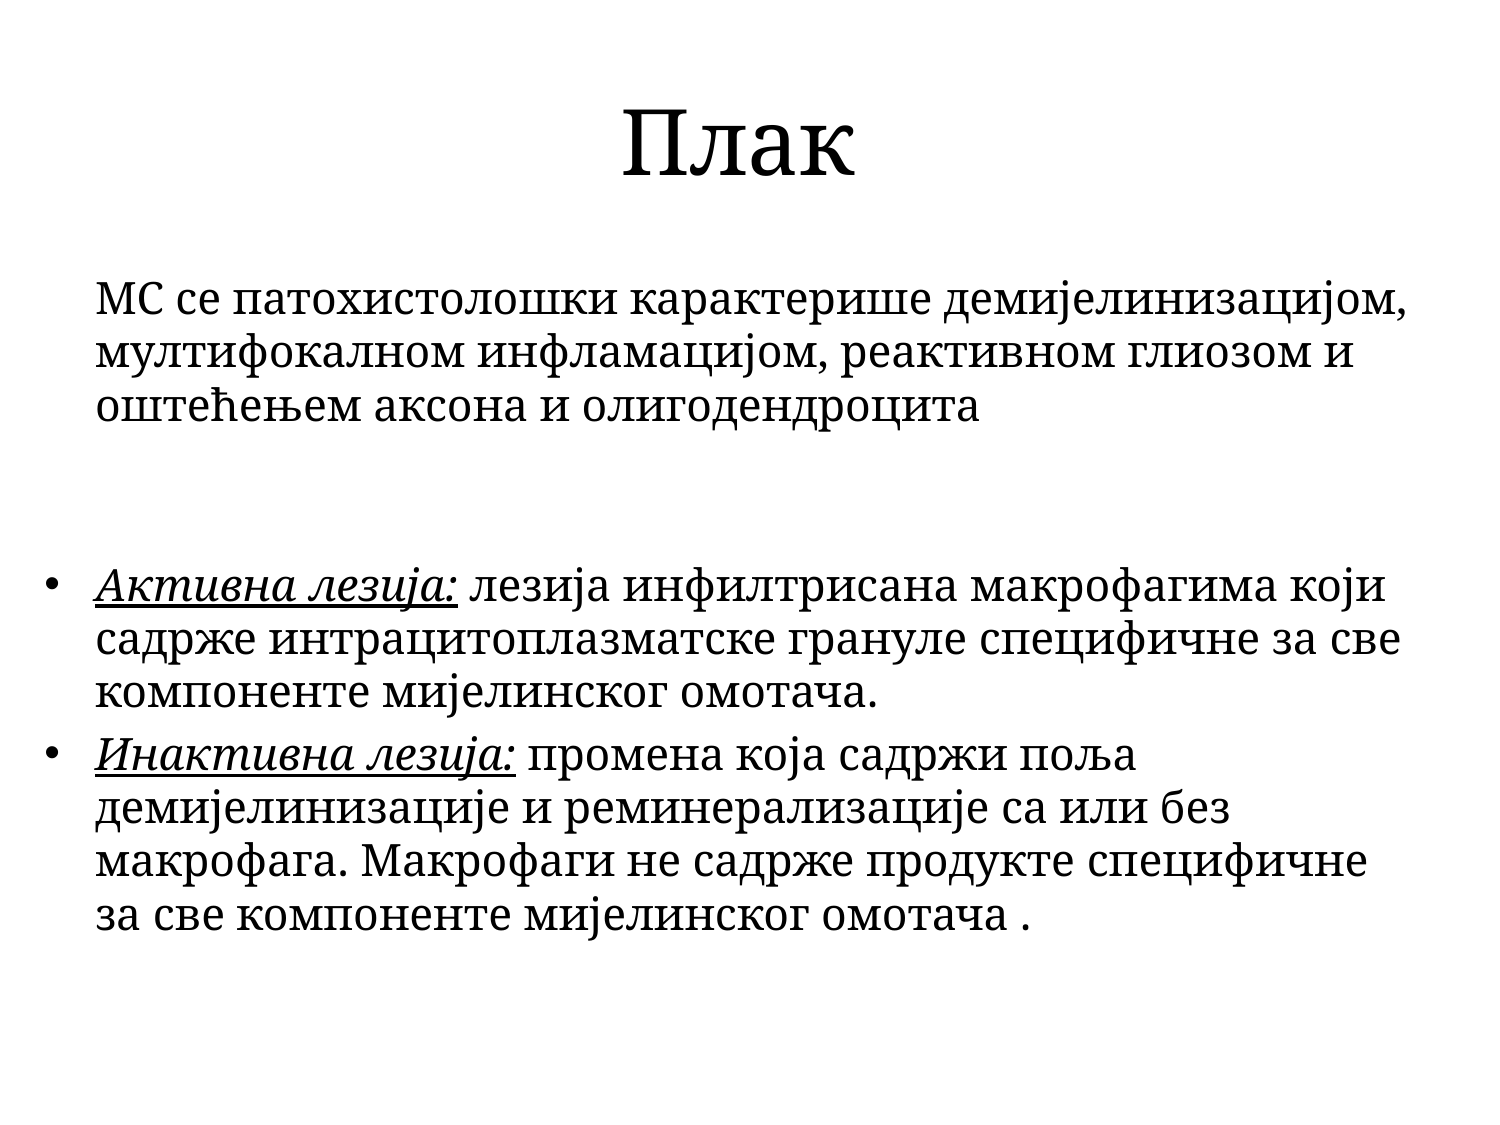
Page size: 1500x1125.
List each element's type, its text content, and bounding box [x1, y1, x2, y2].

list МС се патохистолошки карактерише демијелинизацијом, мултифокалном инфламацијом, реактивном глиозом и оштећењем аксона и олигодендроцита Активна лезија: лезија инфилтрисана макрофагима који садрже интрацитоплазматске грануле специфичне за све компоненте мијелинског омотача. Инактивна лезија: промена која садржи поља демијелинизације и реминерализације са или без макрофага. Макрофаги не садрже продукте специфичне за све компоненте мијелинског омотача . [29, 262, 1425, 1005]
title Плак [75, 45, 1425, 233]
